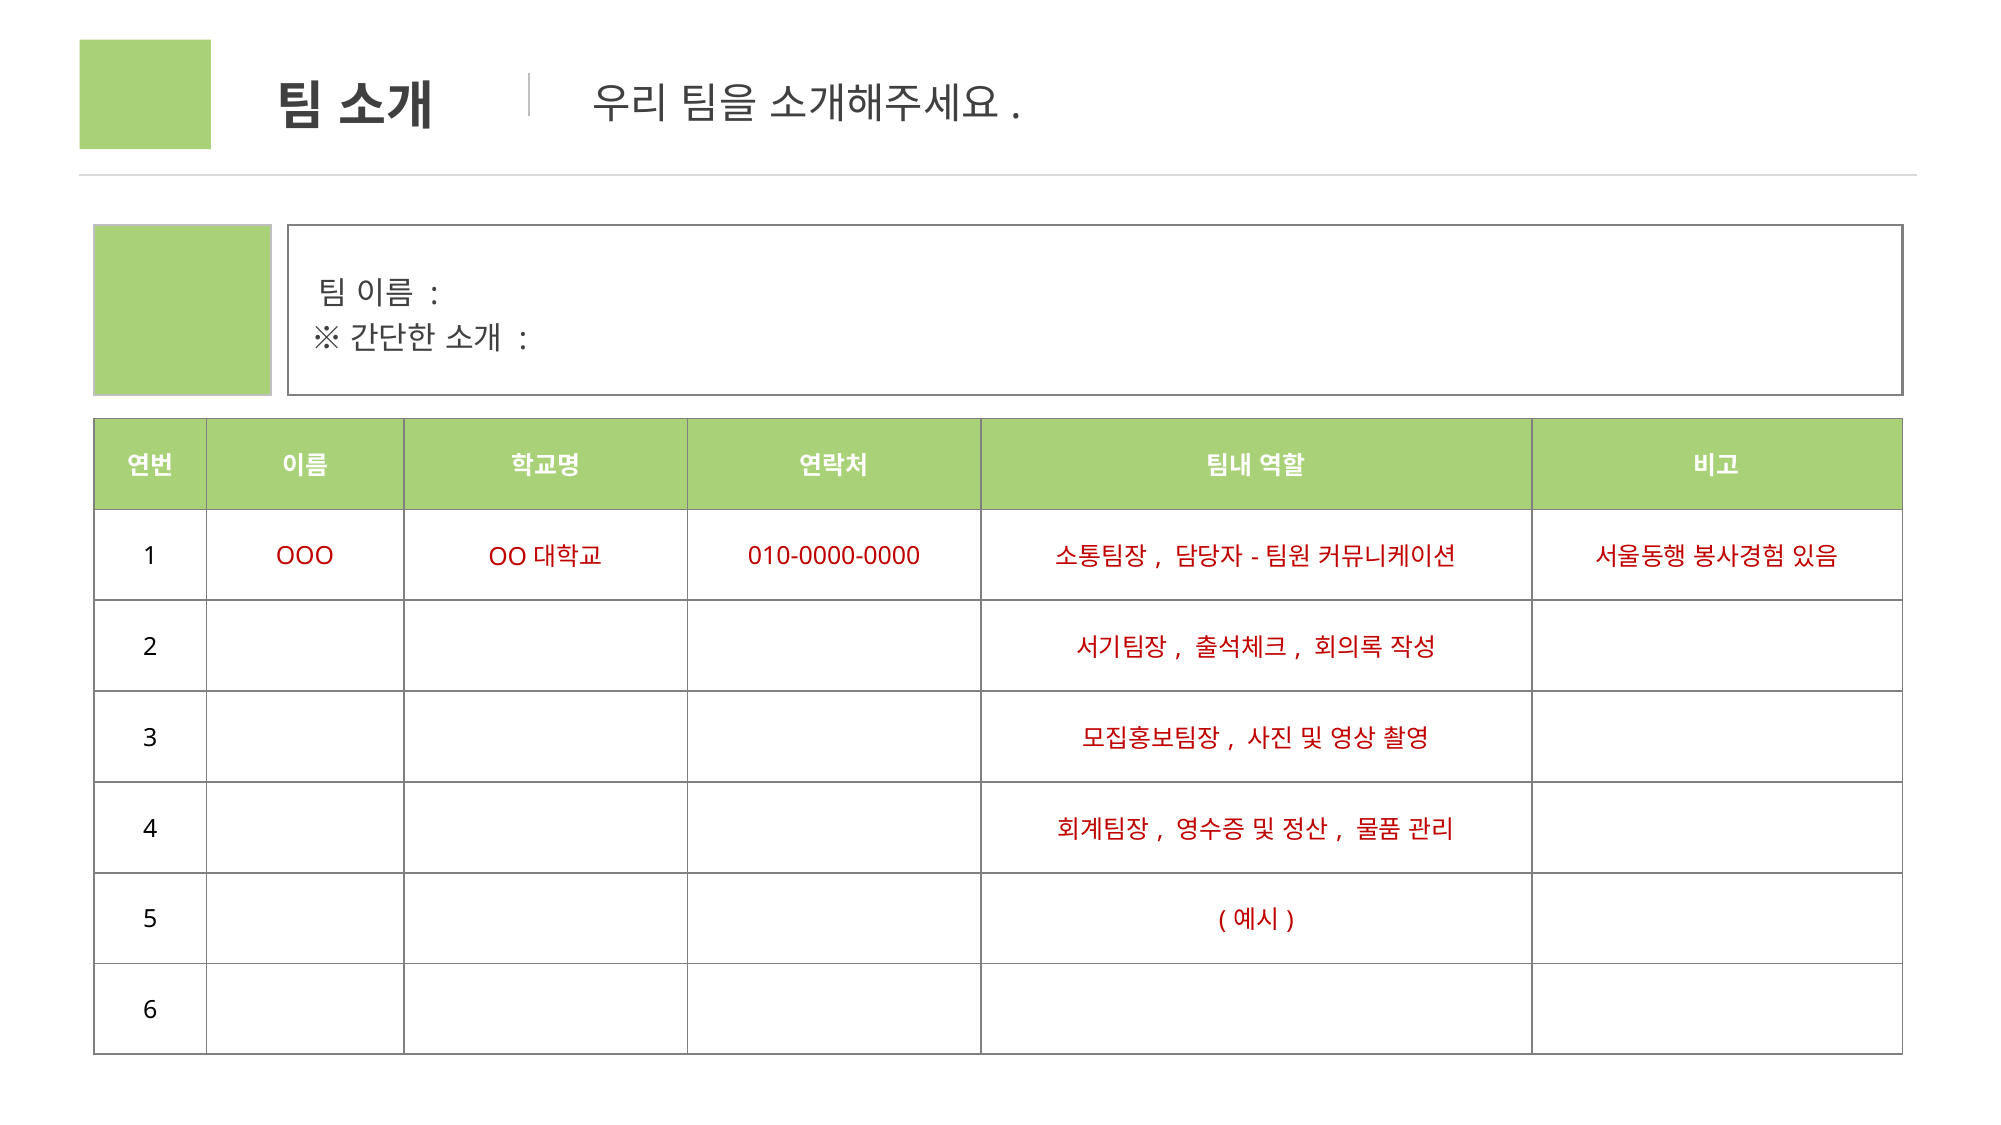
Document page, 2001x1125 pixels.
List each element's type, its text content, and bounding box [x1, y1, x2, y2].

table_cell [207, 874, 403, 963]
table_cell 서기팀장, 출석체크, 회의록 작성 [982, 601, 1531, 690]
table_cell 6 [95, 964, 206, 1053]
table_cell [688, 692, 980, 781]
table_cell [207, 601, 403, 690]
text_box 팀 소개 [93, 224, 272, 396]
table_header 연번 [95, 419, 206, 509]
table_cell [688, 601, 980, 690]
table_cell [405, 692, 687, 781]
table_cell OO대학교 [405, 510, 687, 599]
text_box 우리 팀을 소개해주세요. [577, 59, 1195, 135]
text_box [79, 39, 211, 150]
table_cell [405, 783, 687, 872]
table_header 연락처 [688, 419, 980, 509]
table_cell OOO [207, 510, 403, 599]
table_cell [1533, 783, 1902, 872]
table_cell [405, 601, 687, 690]
table_cell [1533, 874, 1902, 963]
table_cell [982, 964, 1531, 1053]
table_cell 소통팀장, 담당자-팀원 커뮤니케이션 [982, 510, 1531, 599]
table_header 학교명 [405, 419, 687, 509]
table_cell [207, 964, 403, 1053]
table_cell 3 [95, 692, 206, 781]
table_cell [207, 783, 403, 872]
table_cell [688, 874, 980, 963]
table_cell [1533, 601, 1902, 690]
table_cell [1533, 964, 1902, 1053]
table_cell 1 [95, 510, 206, 599]
text_box 팀 소개 [261, 53, 880, 143]
table_cell [207, 692, 403, 781]
table_cell 010-0000-0000 [688, 510, 980, 599]
table_cell 서울동행 봉사경험 있음 [1533, 510, 1902, 599]
table_header 이름 [207, 419, 403, 509]
table_cell [688, 783, 980, 872]
table_header 팀내 역할 [982, 419, 1531, 509]
table_cell 회계팀장, 영수증 및 정산, 물품 관리 [982, 783, 1531, 872]
table_header 비고 [1533, 419, 1902, 509]
table_cell 5 [95, 874, 206, 963]
text_box 팀 이름 : ※간단한 소개 : [287, 224, 1904, 396]
table_cell 4 [95, 783, 206, 872]
table_cell 모집홍보팀장, 사진 및 영상 촬영 [982, 692, 1531, 781]
table_cell (예시) [982, 874, 1531, 963]
table_cell [688, 964, 980, 1053]
table_cell [405, 964, 687, 1053]
table_cell [1533, 692, 1902, 781]
table_cell 2 [95, 601, 206, 690]
table_cell [405, 874, 687, 963]
